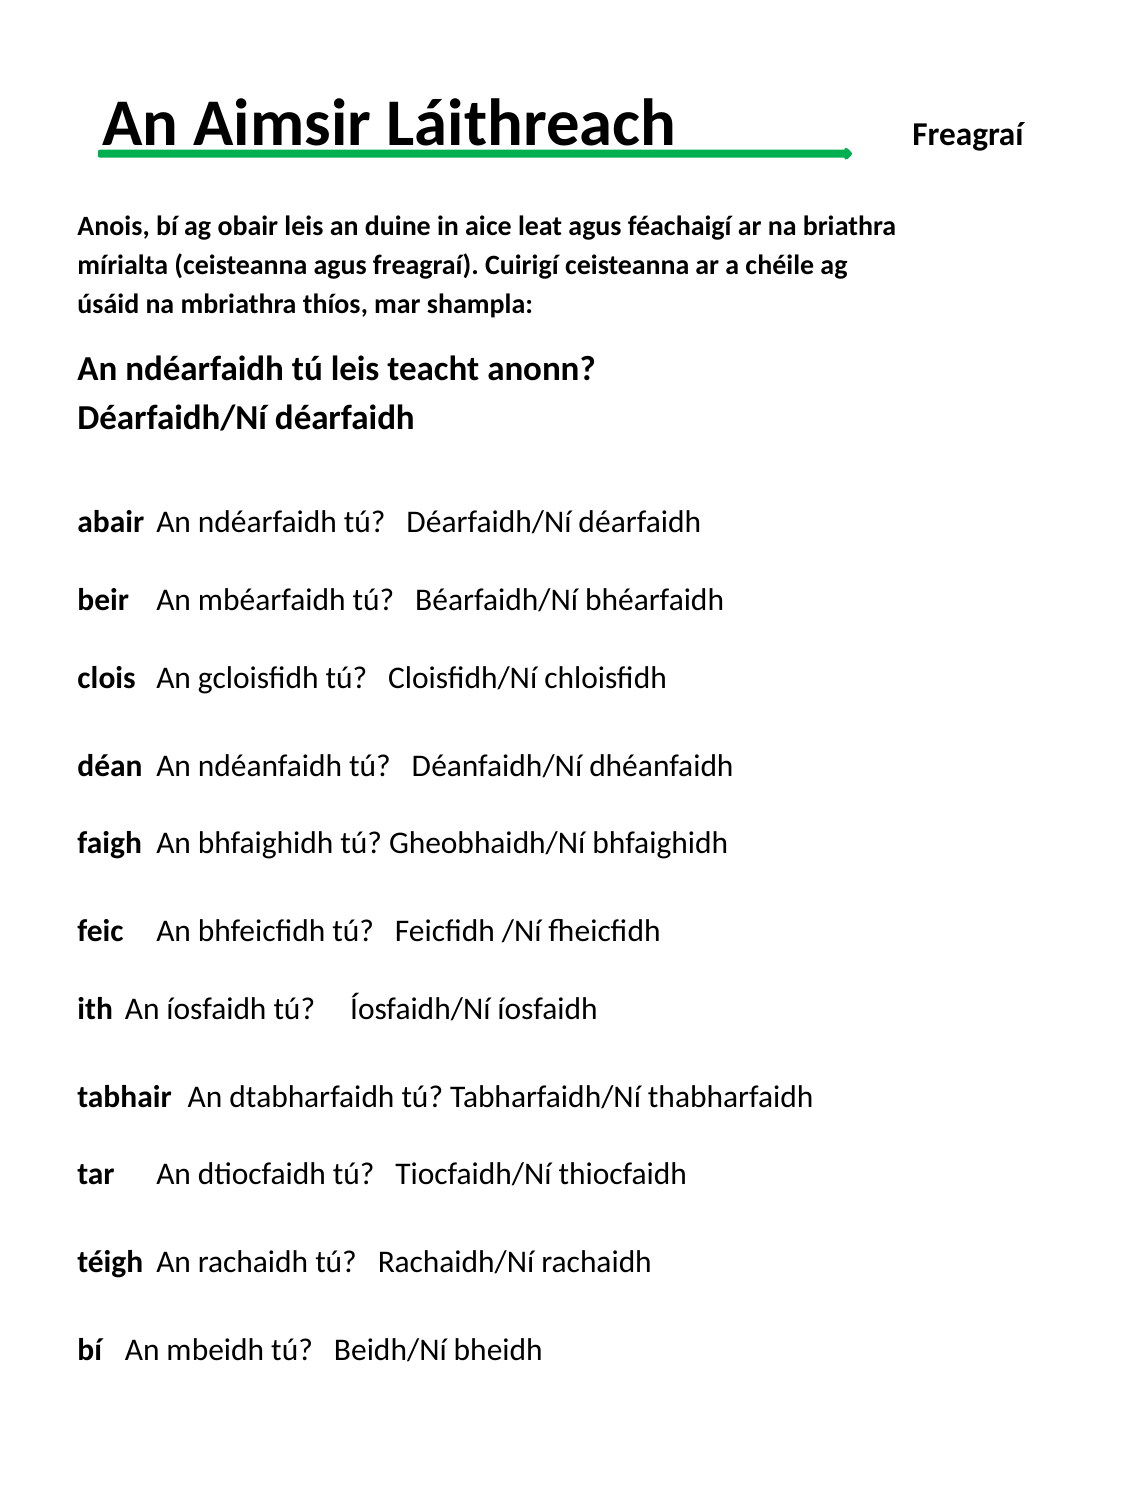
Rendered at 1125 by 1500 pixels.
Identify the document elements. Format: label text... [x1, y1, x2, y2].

text_box An Aimsir Láithreach Freagraí [87, 49, 1044, 188]
list Anois, bí ag obair leis an duine in aice leat agus féachaigí ar na briathra mírialta (ceisteanna agus freagraí). Cuirigí ceisteanna ar a chéile ag úsáid na mbriathra thíos, mar shampla: An ndéarfaidh tú leis teacht anonn? Déarfaidh/Ní déarfaidh abair An ndéarfaidh tú? Déarfaidh/Ní déarfaidh beir An mbéarfaidh tú? Béarfaidh/Ní bhéarfaidh clois An gcloisfidh tú? Cloisfidh/Ní chloisfidh déan An ndéanfaidh tú? Déanfaidh/Ní dhéanfaidh faigh An bhfaighidh tú? Gheobhaidh/Ní bhfaighidh feic An bhfeicfidh tú? Feicfidh /Ní fheicfidh ith An íosfaidh tú? Íosfaidh/Ní íosfaidh tabhair An dtabharfaidh tú? Tabharfaidh/Ní thabharfaidh tar An dtiocfaidh tú? Tiocfaidh/Ní thiocfaidh téigh An rachaidh tú? Rachaidh/Ní rachaidh bí An mbeidh tú? Beidh/Ní bheidh [62, 200, 1075, 1425]
text_box [97, 148, 853, 160]
